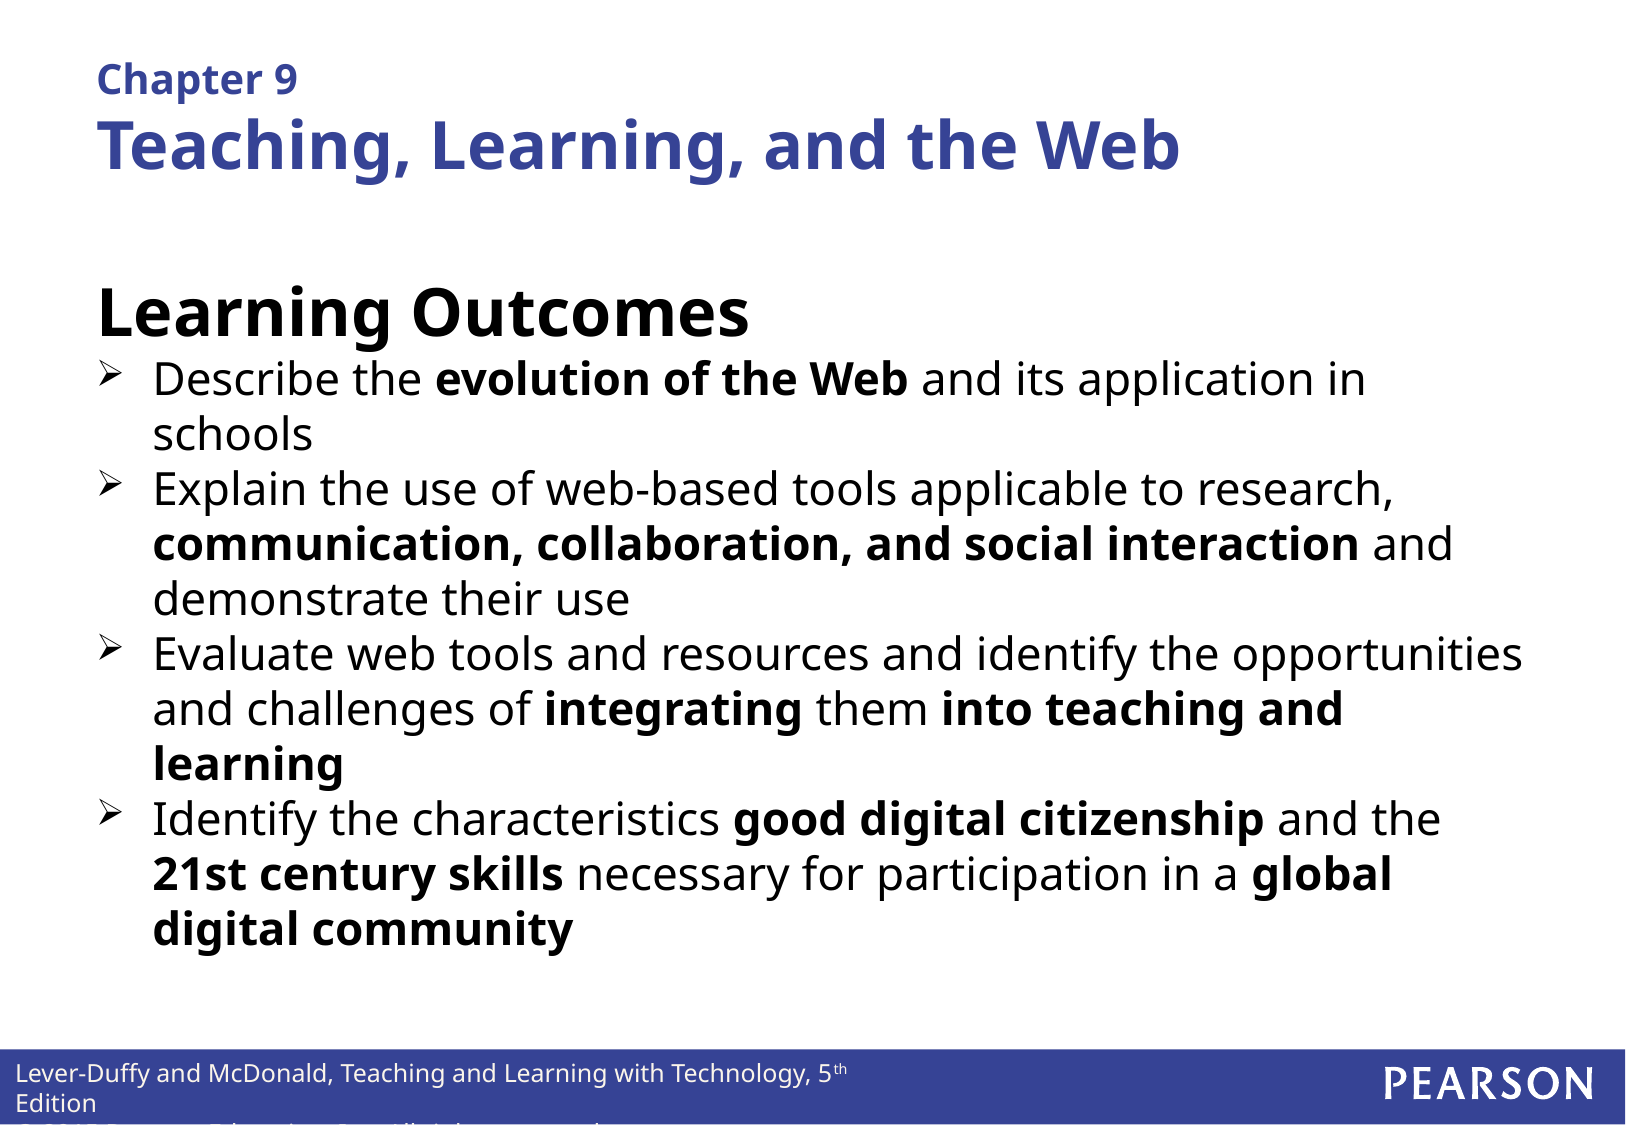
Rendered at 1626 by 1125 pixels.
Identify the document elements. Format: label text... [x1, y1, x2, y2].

list Learning Outcomes Describe the evolution of the Web and its application in schools Explain the use of web-based tools applicable to research, communication, collaboration, and social interaction and demonstrate their use Evaluate web tools and resources and identify the opportunities and challenges of integrating them into teaching and learning Identify the characteristics good digital citizenship and the 21st century skills necessary for participation in a global digital community [81, 262, 1544, 1005]
title Chapter 9 Teaching, Learning, and the Web [81, 45, 1544, 233]
